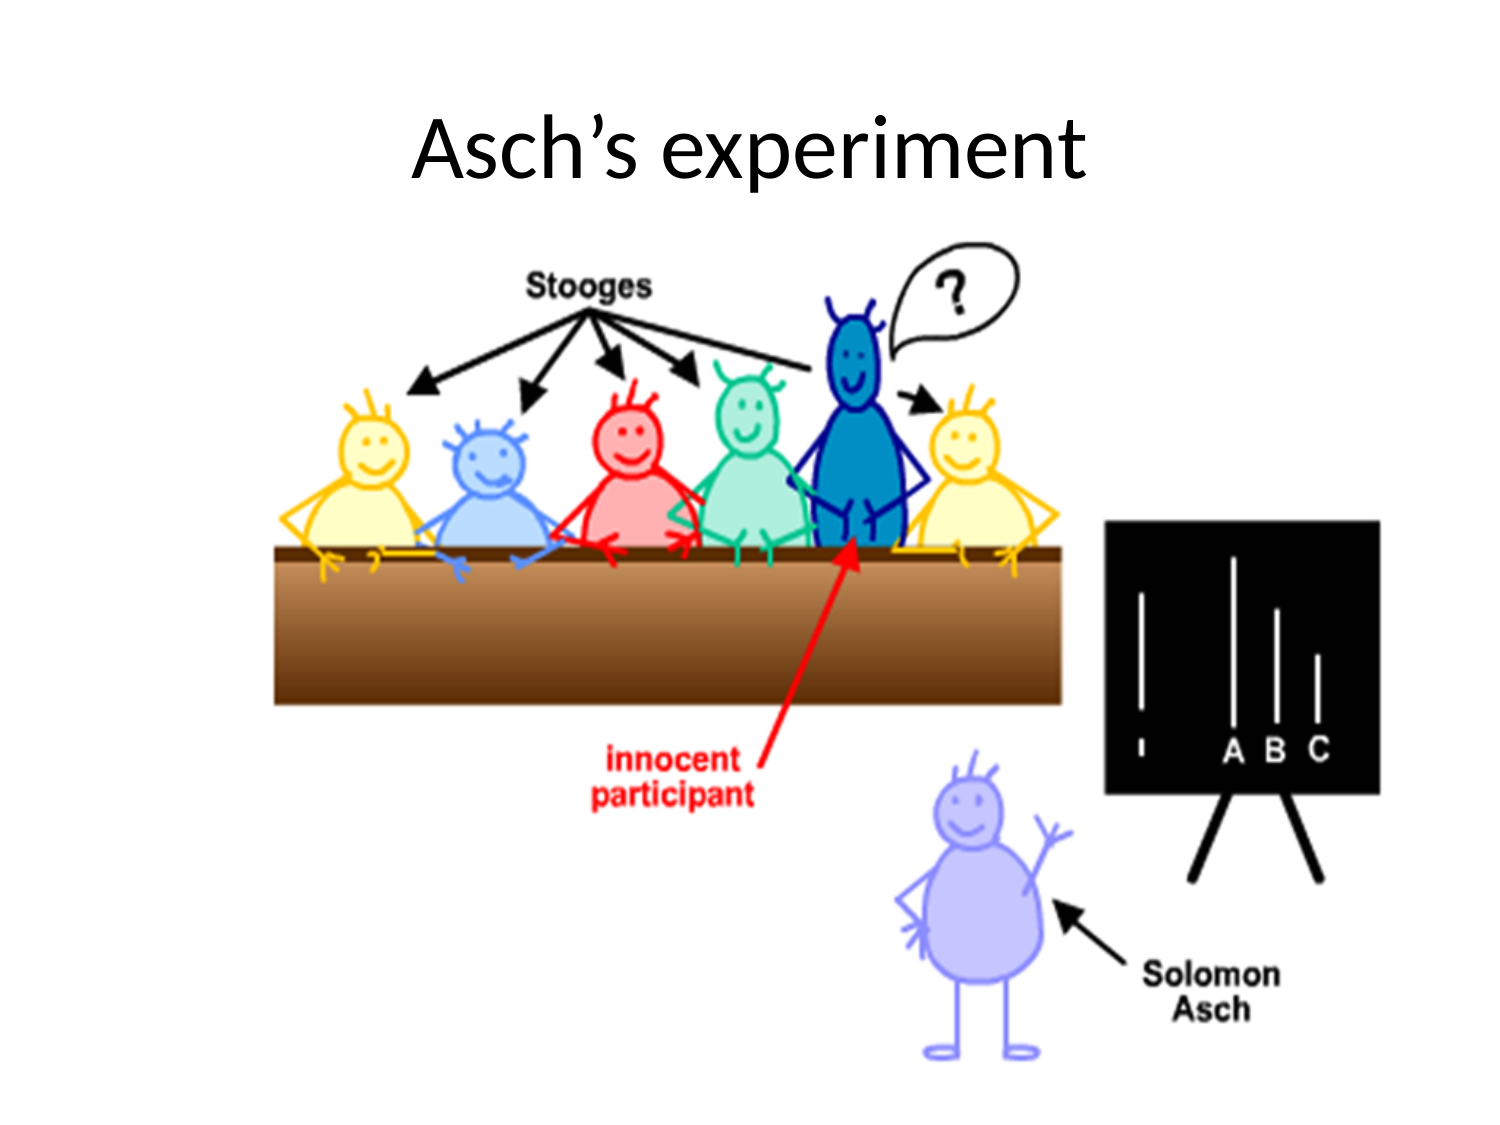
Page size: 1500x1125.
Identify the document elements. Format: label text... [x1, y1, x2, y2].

picture [24, 200, 1500, 1125]
text_box Asch’s experiment [74, 47, 1425, 198]
